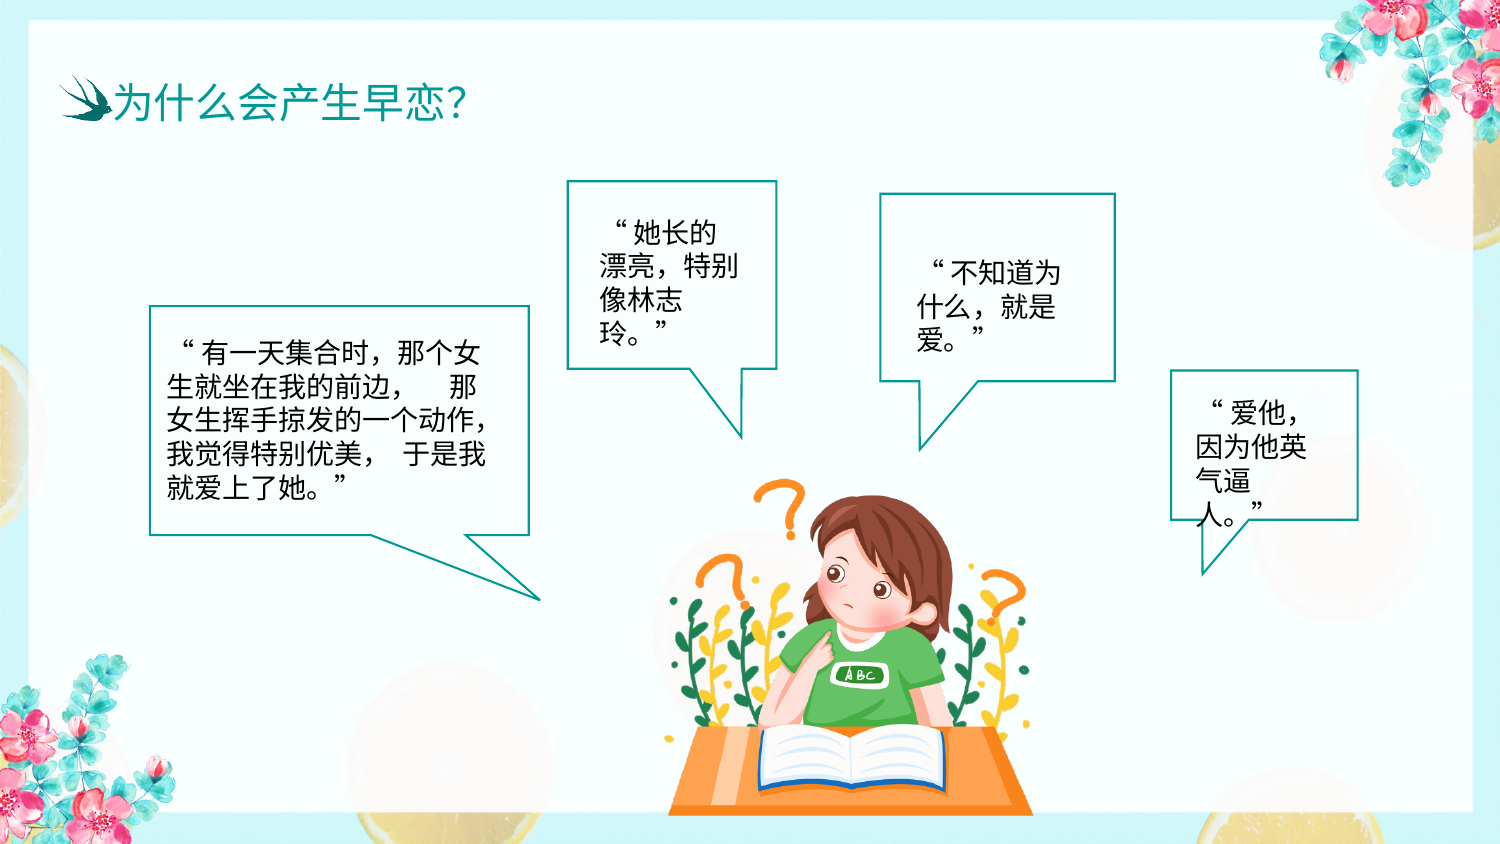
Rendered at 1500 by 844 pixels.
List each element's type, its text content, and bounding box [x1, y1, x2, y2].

text_box [1201, 538, 1235, 577]
text_box “爱他，因为他英气逼人。” [1181, 388, 1348, 538]
text_box [566, 180, 778, 429]
text_box “有一天集合时，那个女生就坐在我的前边， 那女生挥手掠发的一个动作，我觉得特别优美， 于是我就爱上了她。” [151, 327, 515, 512]
text_box “她长的漂亮，特别像林志玲。” [584, 207, 760, 358]
text_box [879, 192, 1116, 429]
text_box “不知道为什么，就是爱。” [901, 247, 1094, 364]
picture [0, 0, 1500, 844]
text_box [148, 305, 541, 602]
text_box [1170, 369, 1359, 521]
